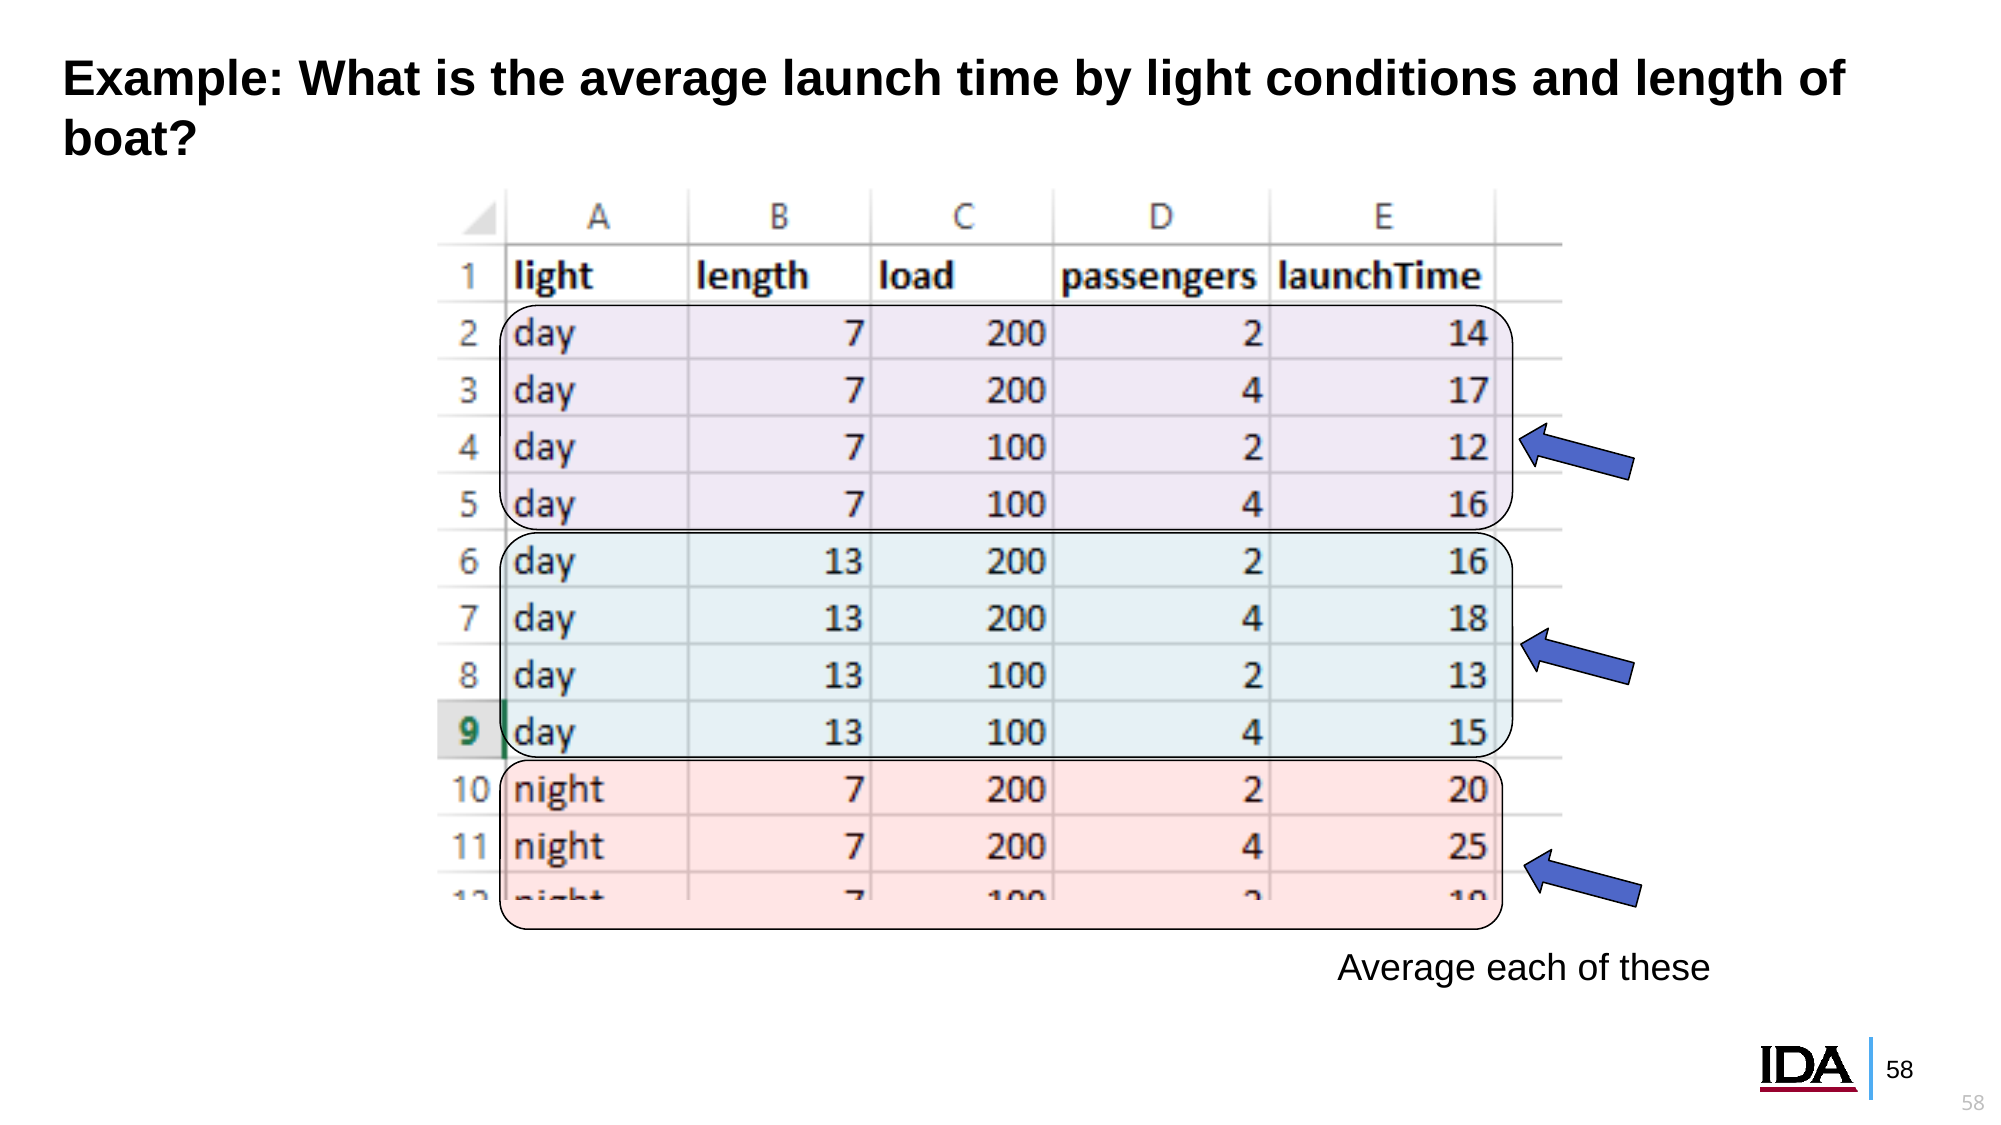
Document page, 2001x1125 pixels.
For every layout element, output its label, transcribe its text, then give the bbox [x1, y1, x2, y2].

picture [437, 187, 1563, 901]
slide_number 57 [1866, 1065, 2000, 1125]
text_box [1563, 439, 1635, 480]
text_box [1563, 643, 1635, 685]
title Example: What is the average launch time by light conditions and length of boat? [47, 26, 1975, 184]
text_box Average each of these [1322, 935, 1728, 996]
text_box [499, 901, 1503, 930]
picture [1760, 1046, 1858, 1092]
text_box [1563, 864, 1642, 907]
